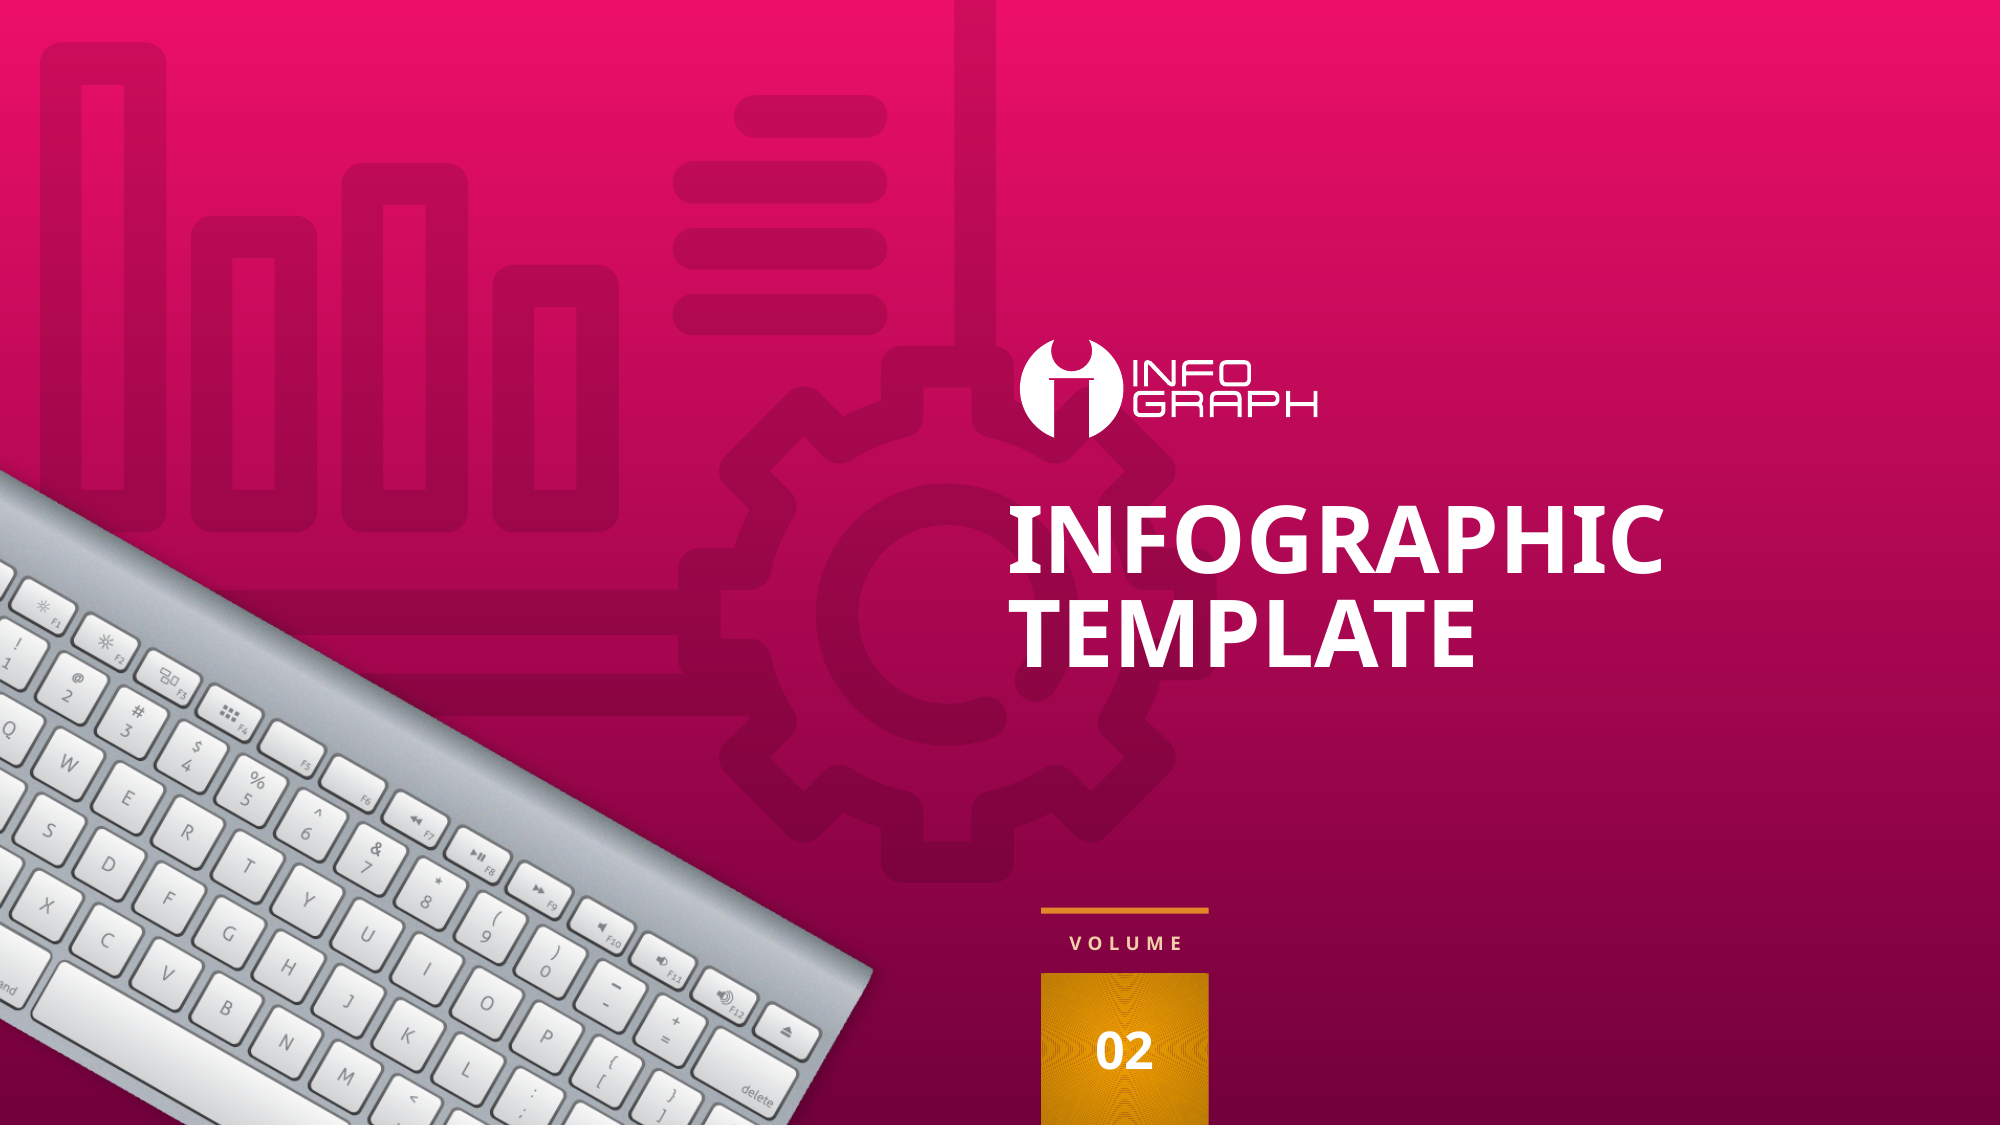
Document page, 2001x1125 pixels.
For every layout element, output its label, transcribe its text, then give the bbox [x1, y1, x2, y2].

picture [0, 0, 1341, 1125]
text_box [1341, 0, 2000, 1125]
text_box INFOGRAPHIC TEMPLATE [1341, 491, 1727, 694]
